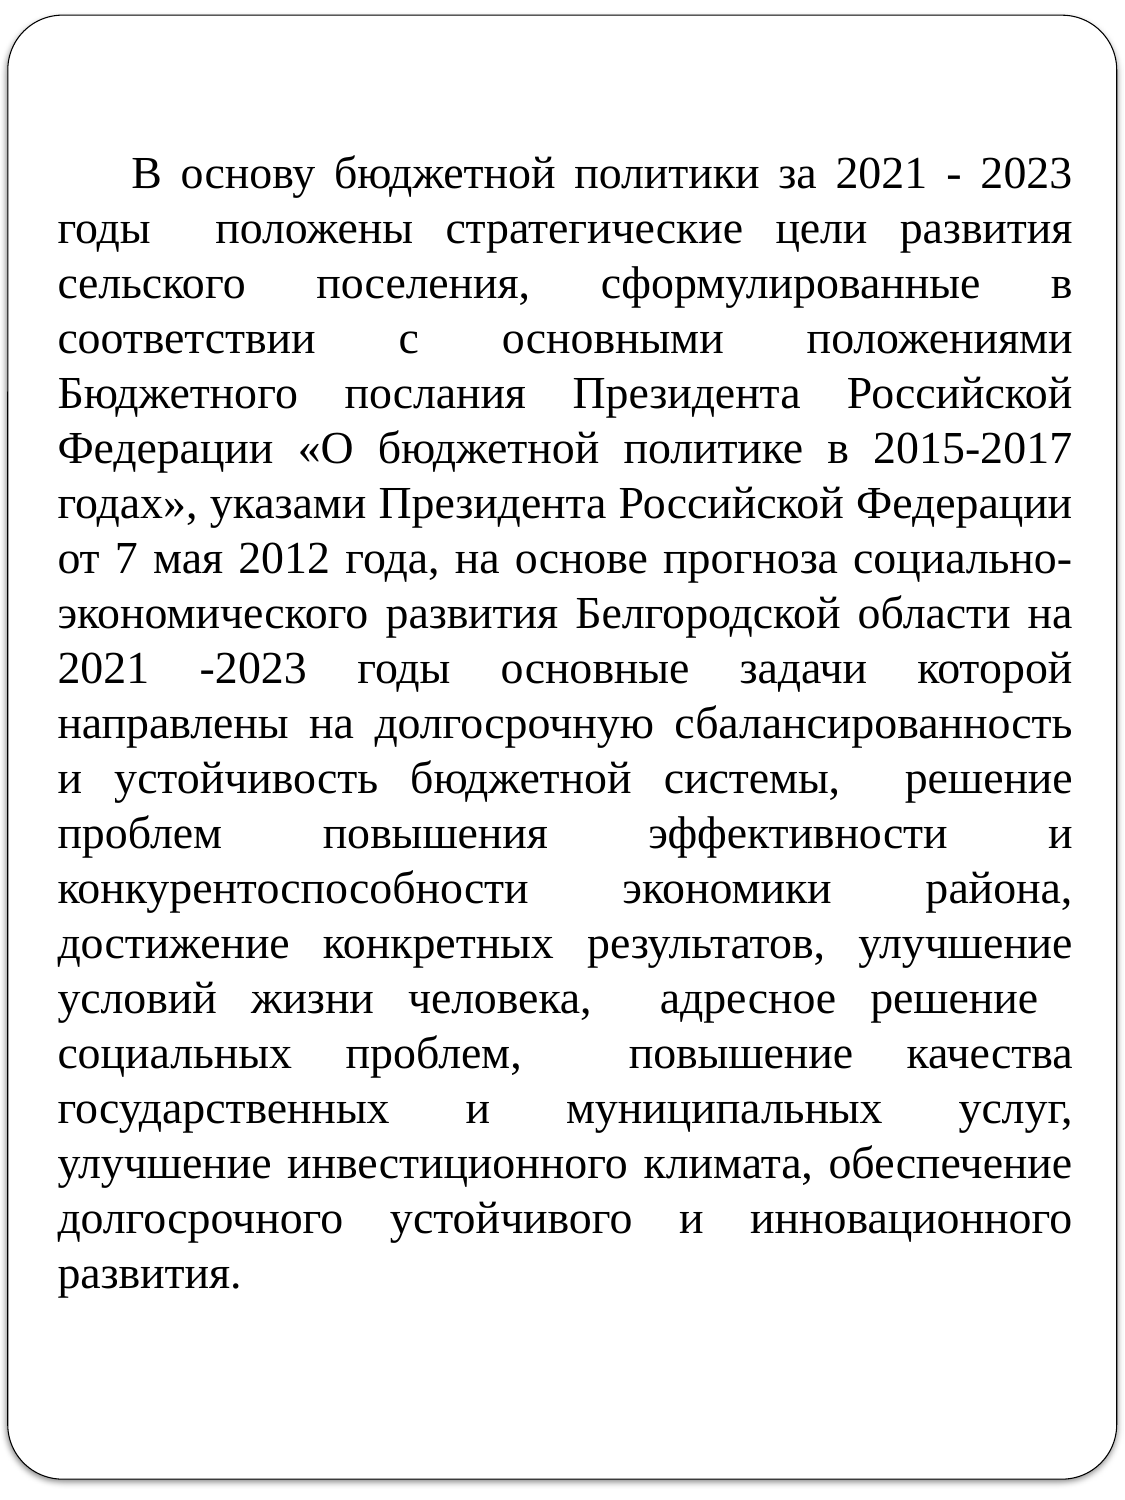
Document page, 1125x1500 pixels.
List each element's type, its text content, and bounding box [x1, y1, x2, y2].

text_box В основу бюджетной политики за 2021 - 2023 годы положены стратегические цели развития сельского поселения, сформулированные в соответствии с основными положениями Бюджетного послания Президента Российской Федерации «О бюджетной политике в 2015-2017 годах», указами Президента Российской Федерации от 7 мая 2012 года, на основе прогноза социально-экономического развития Белгородской области на 2021 -2023 годы основные задачи которой направлены на долгосрочную сбалансированность и устойчивость бюджетной системы, решение проблем повышения эффективности и конкурентоспособности экономики района, достижение конкретных результатов, улучшение условий жизни человека, адресное решение социальных проблем, повышение качества государственных и муниципальных услуг, улучшение инвестиционного климата, обеспечение долгосрочного устойчивого и инновационного развития. [42, 135, 1089, 1360]
